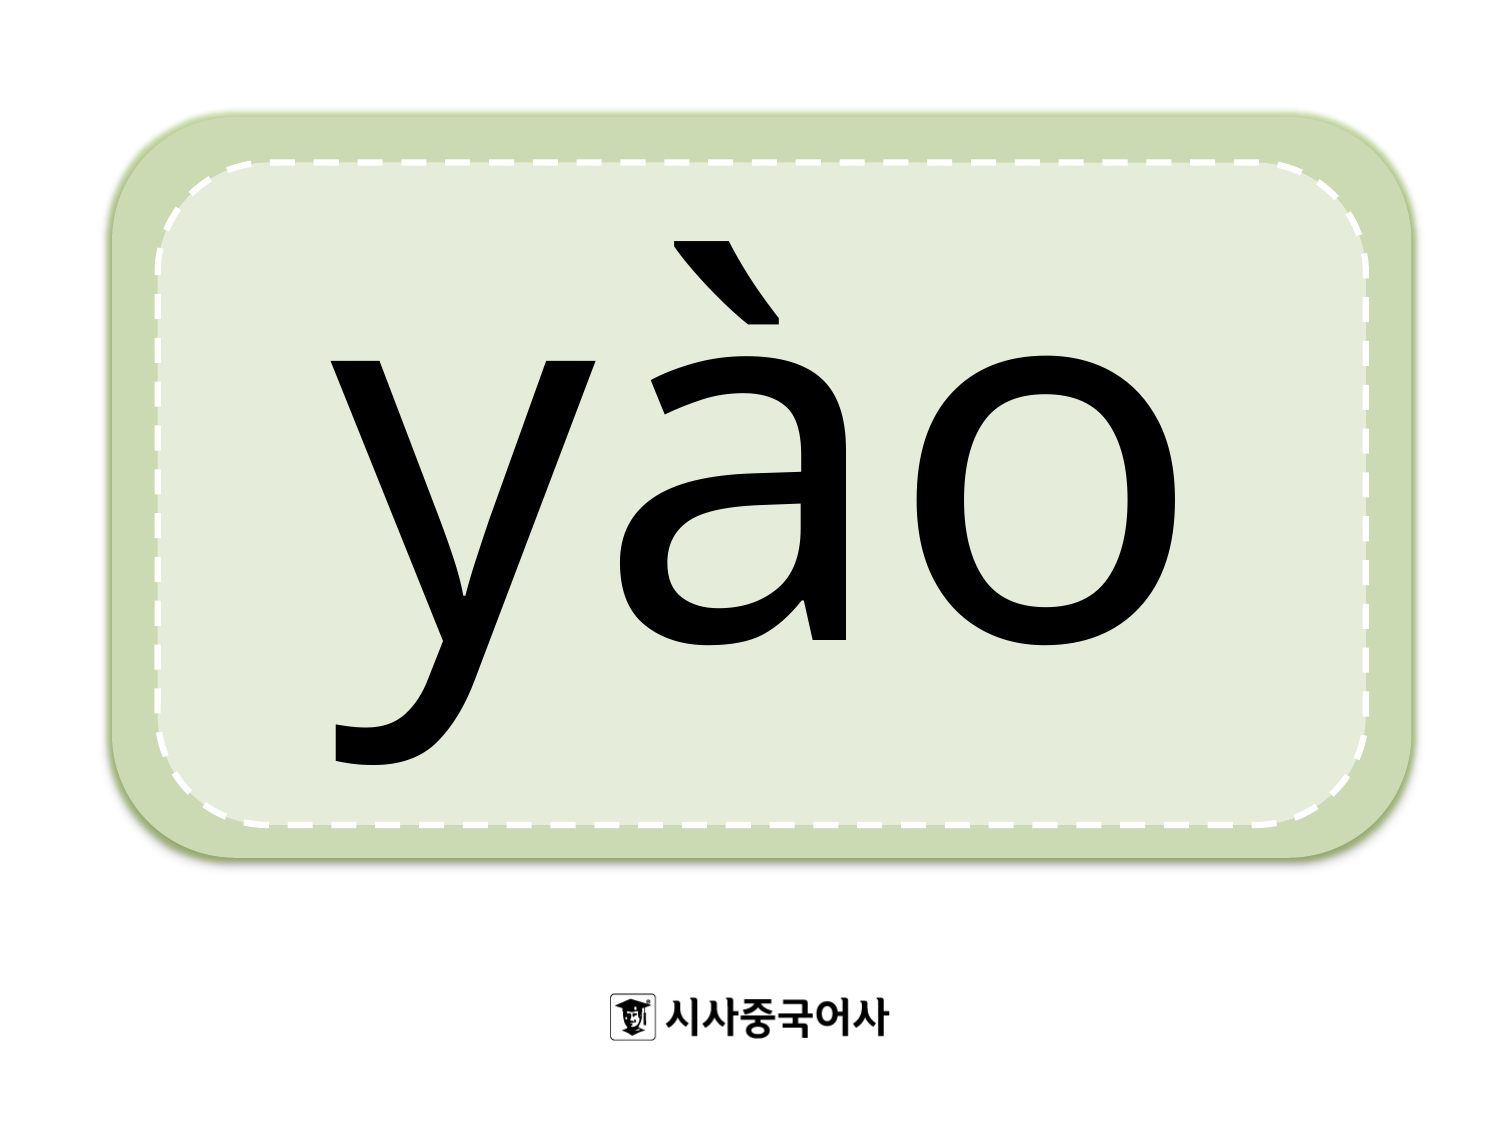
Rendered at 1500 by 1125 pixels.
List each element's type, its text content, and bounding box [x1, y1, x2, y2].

text_box yào [162, 100, 1371, 764]
picture [602, 987, 898, 1047]
